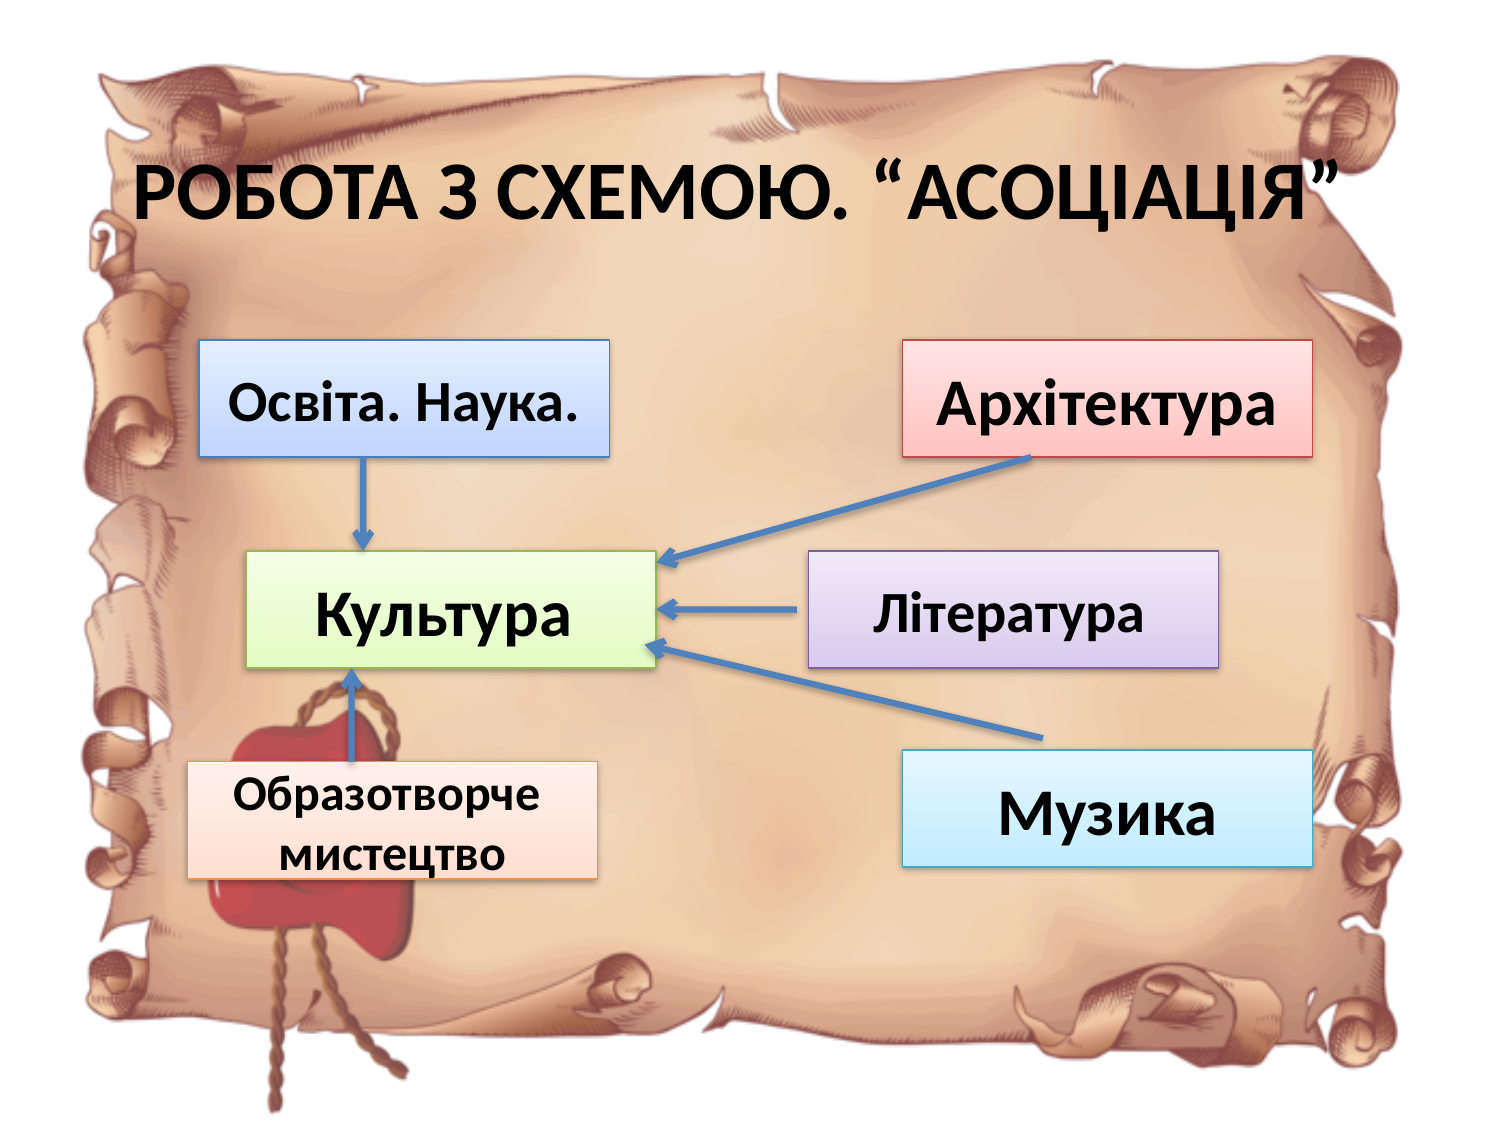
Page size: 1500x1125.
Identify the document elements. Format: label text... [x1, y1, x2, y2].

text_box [644, 644, 1044, 739]
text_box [655, 456, 1032, 563]
picture [0, 0, 1500, 1125]
text_box Культура [245, 550, 657, 669]
text_box Освіта. Наука. [198, 339, 610, 458]
text_box Образотворче мистецтво [187, 761, 598, 880]
title Робота з схемою. “Асоціація” [117, 128, 1393, 258]
text_box Архітектура [902, 339, 1313, 458]
text_box Література [808, 550, 1219, 669]
text_box Музика [902, 749, 1313, 868]
